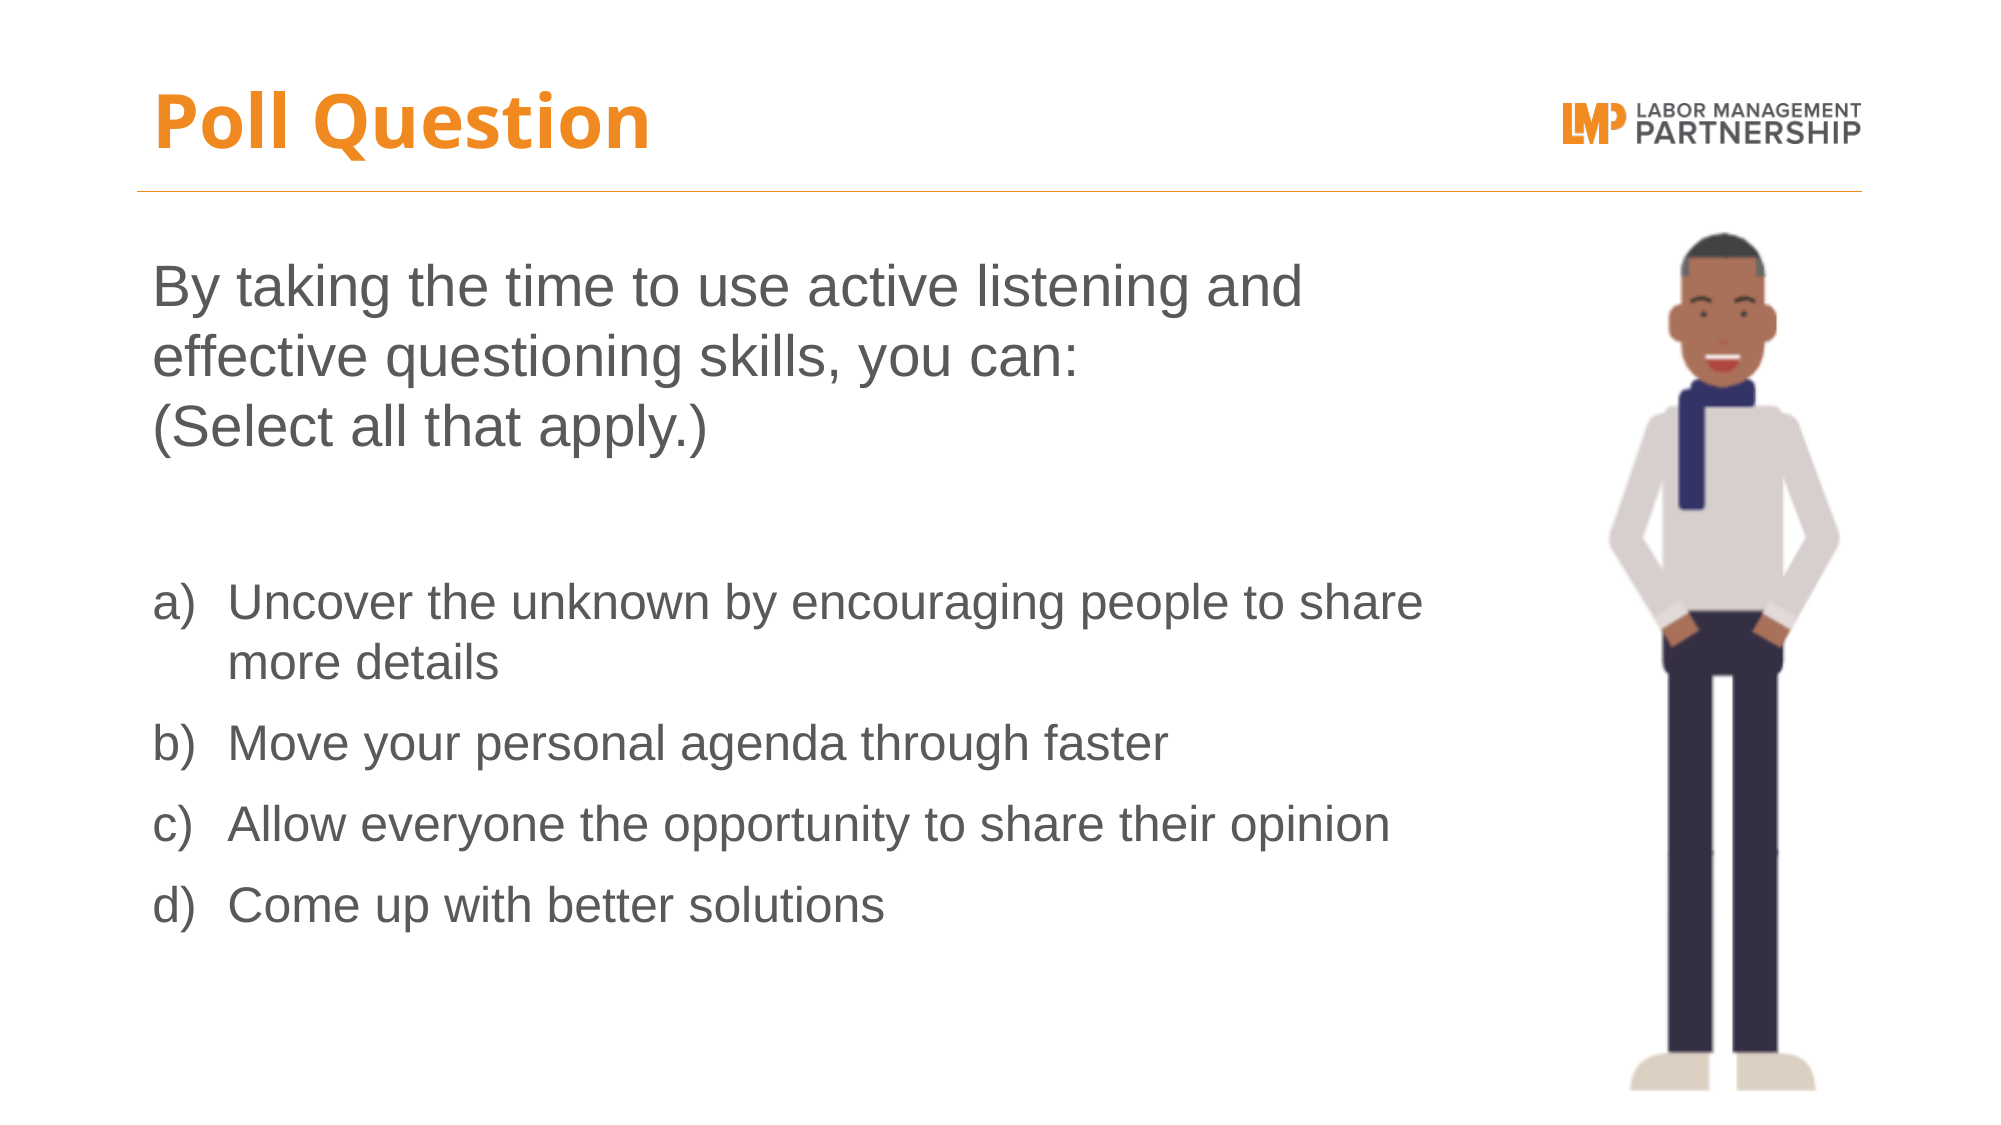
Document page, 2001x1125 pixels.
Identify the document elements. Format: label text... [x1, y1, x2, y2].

list By taking the time to use active listening and effective questioning skills, you can: (Select all that apply.) Uncover the unknown by encouraging people to share more details Move your personal agenda through faster Allow everyone the opportunity to share their opinion Come up with better solutions [137, 240, 1549, 1014]
title Poll Question [137, 59, 1529, 188]
picture [1562, 103, 1863, 144]
picture [1603, 214, 1863, 1106]
